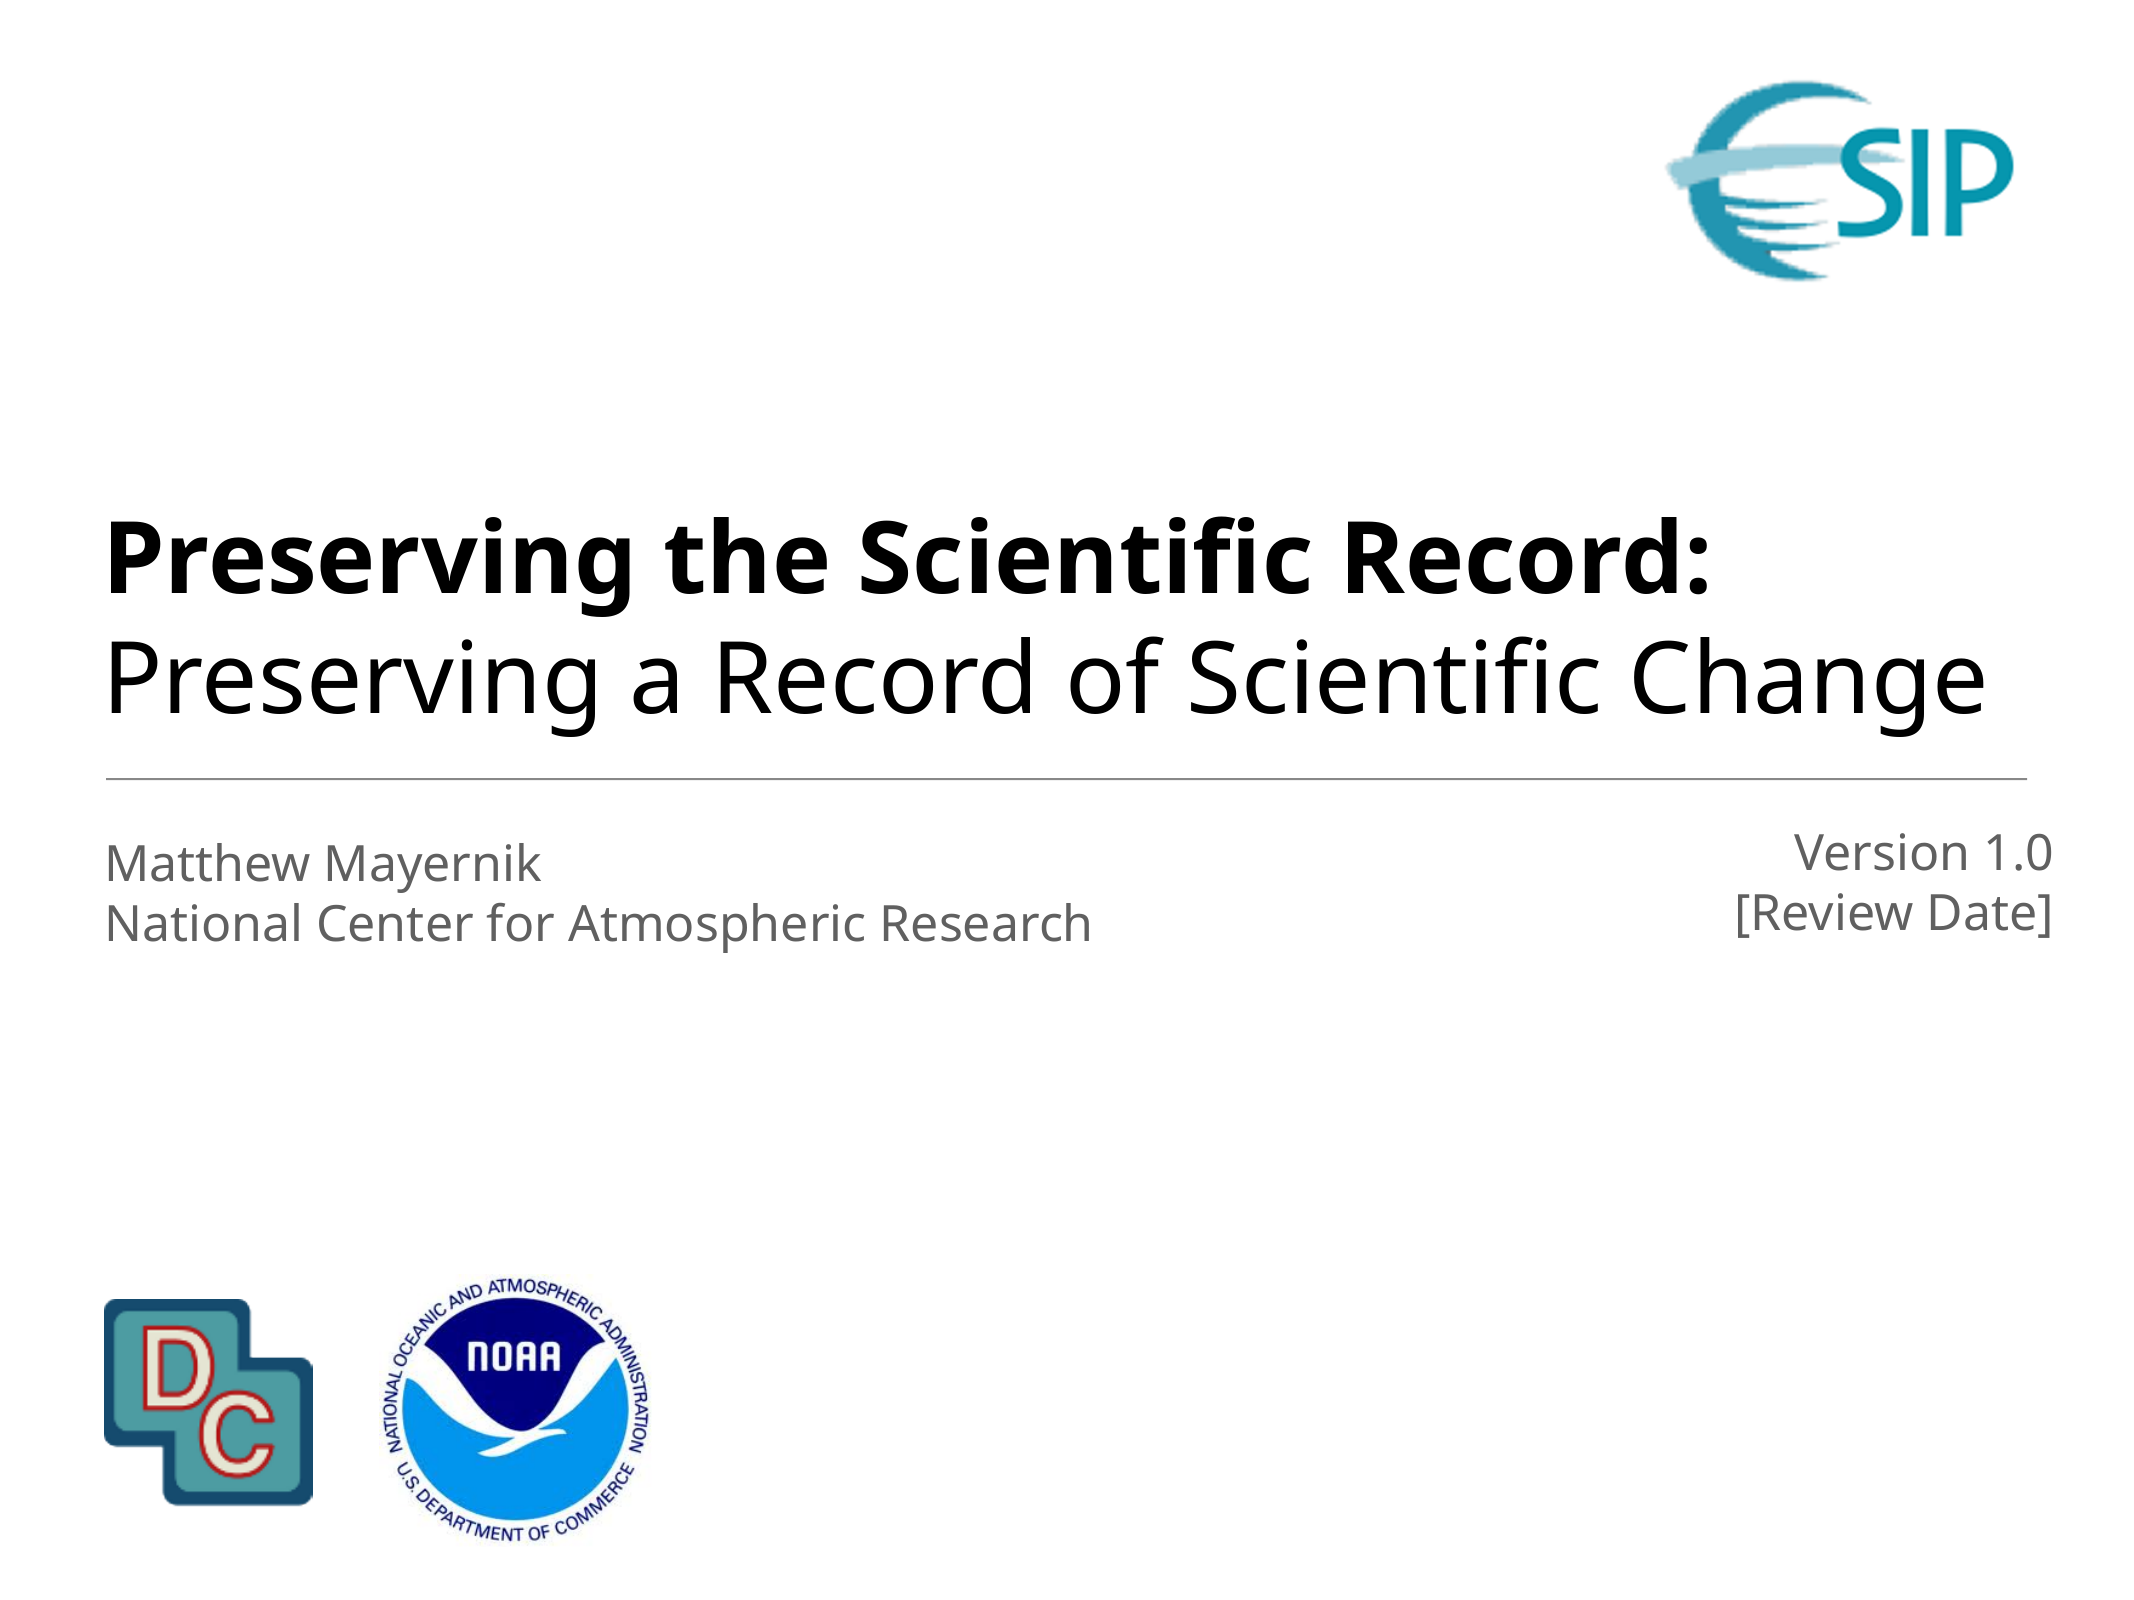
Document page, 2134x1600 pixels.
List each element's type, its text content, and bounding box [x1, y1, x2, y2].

text_box Version 1.0 [Review Date] [1091, 812, 2063, 1334]
picture [103, 1299, 313, 1530]
picture [378, 1274, 652, 1548]
title Preserving the Scientific Record: Preserving a Record of Scientific Change [93, 220, 2040, 742]
list Matthew Mayernik National Center for Atmospheric Research [95, 822, 2042, 1344]
picture [1654, 62, 2030, 220]
